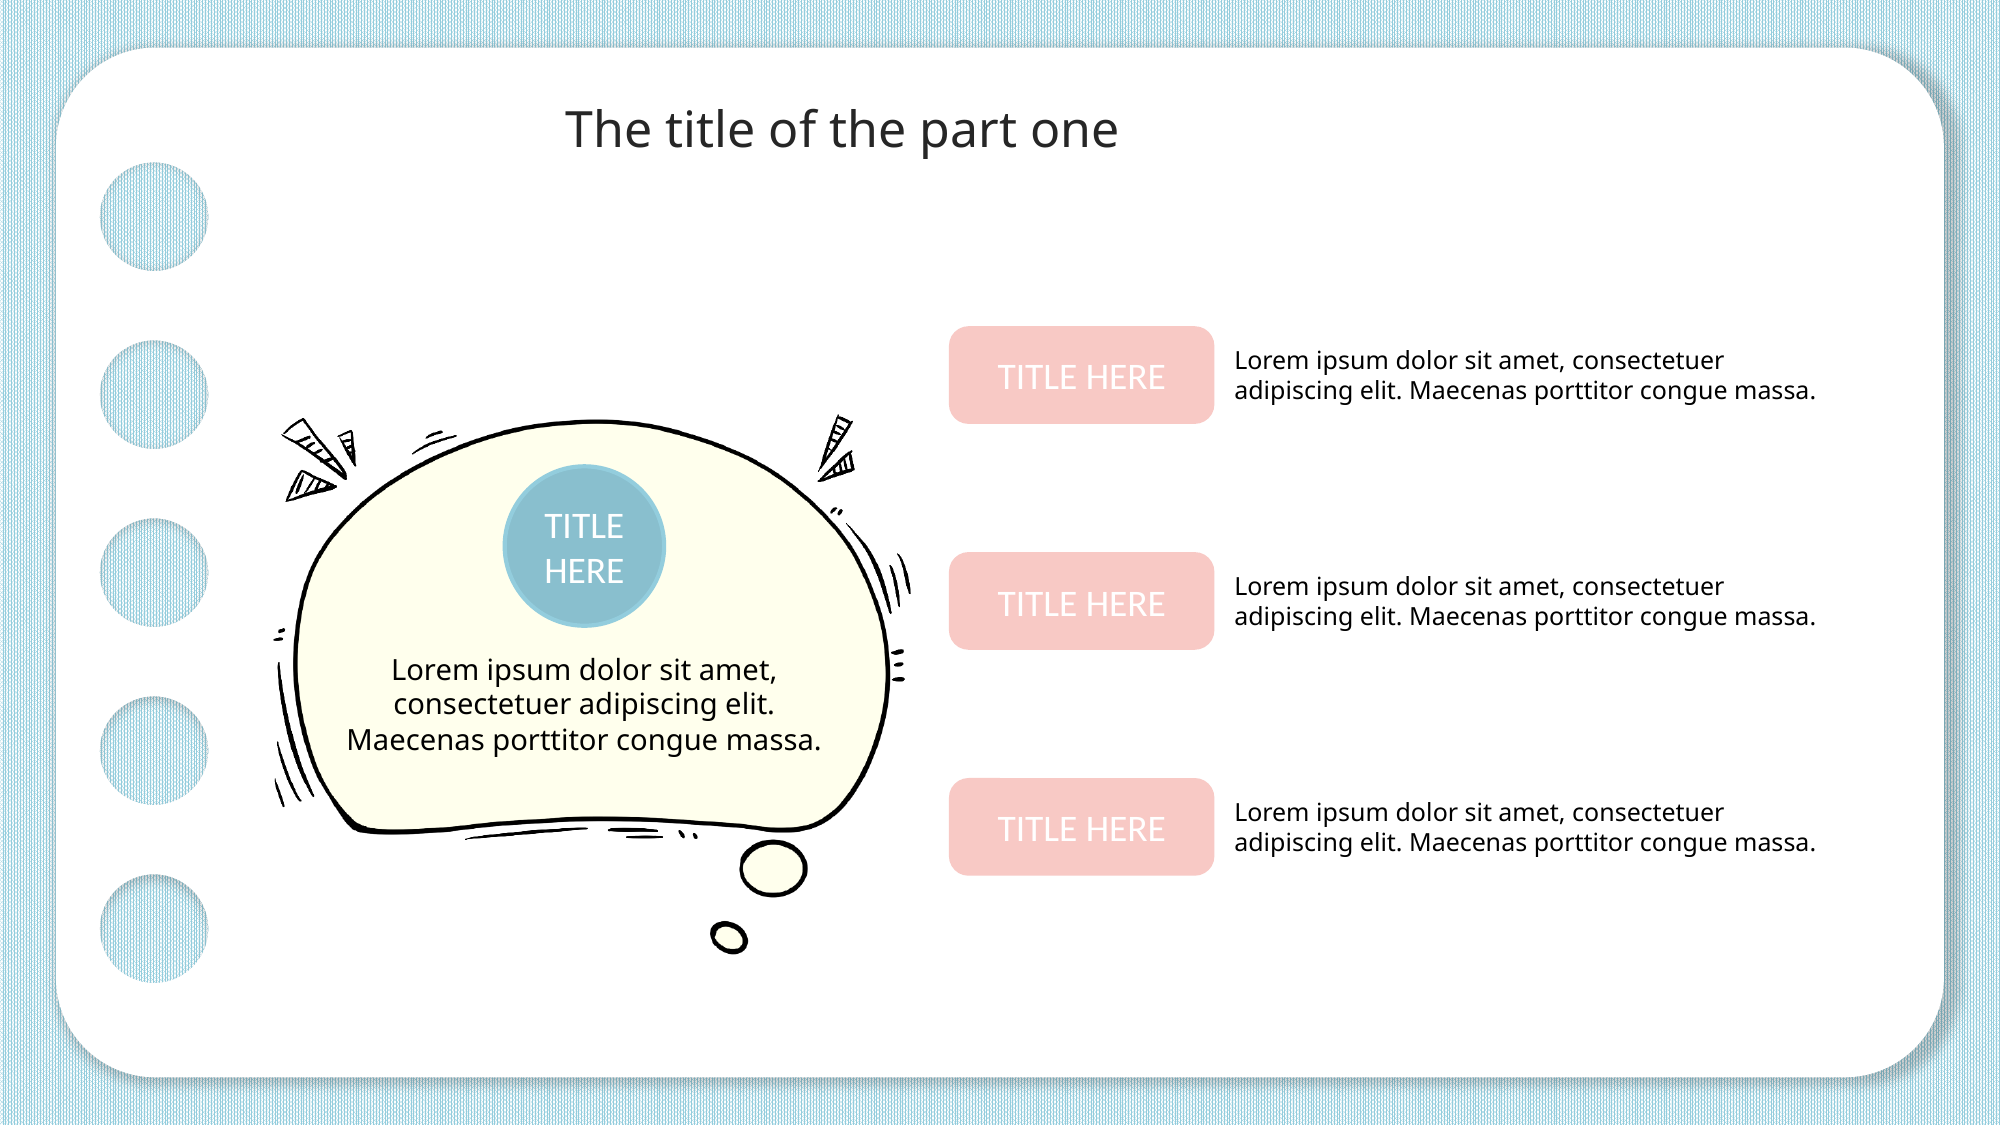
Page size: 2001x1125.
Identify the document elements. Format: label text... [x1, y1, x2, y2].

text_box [948, 551, 1861, 650]
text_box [948, 325, 1861, 425]
picture [220, 361, 949, 974]
text_box The title of the part one [551, 89, 1343, 165]
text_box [318, 466, 851, 765]
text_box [948, 777, 1861, 876]
